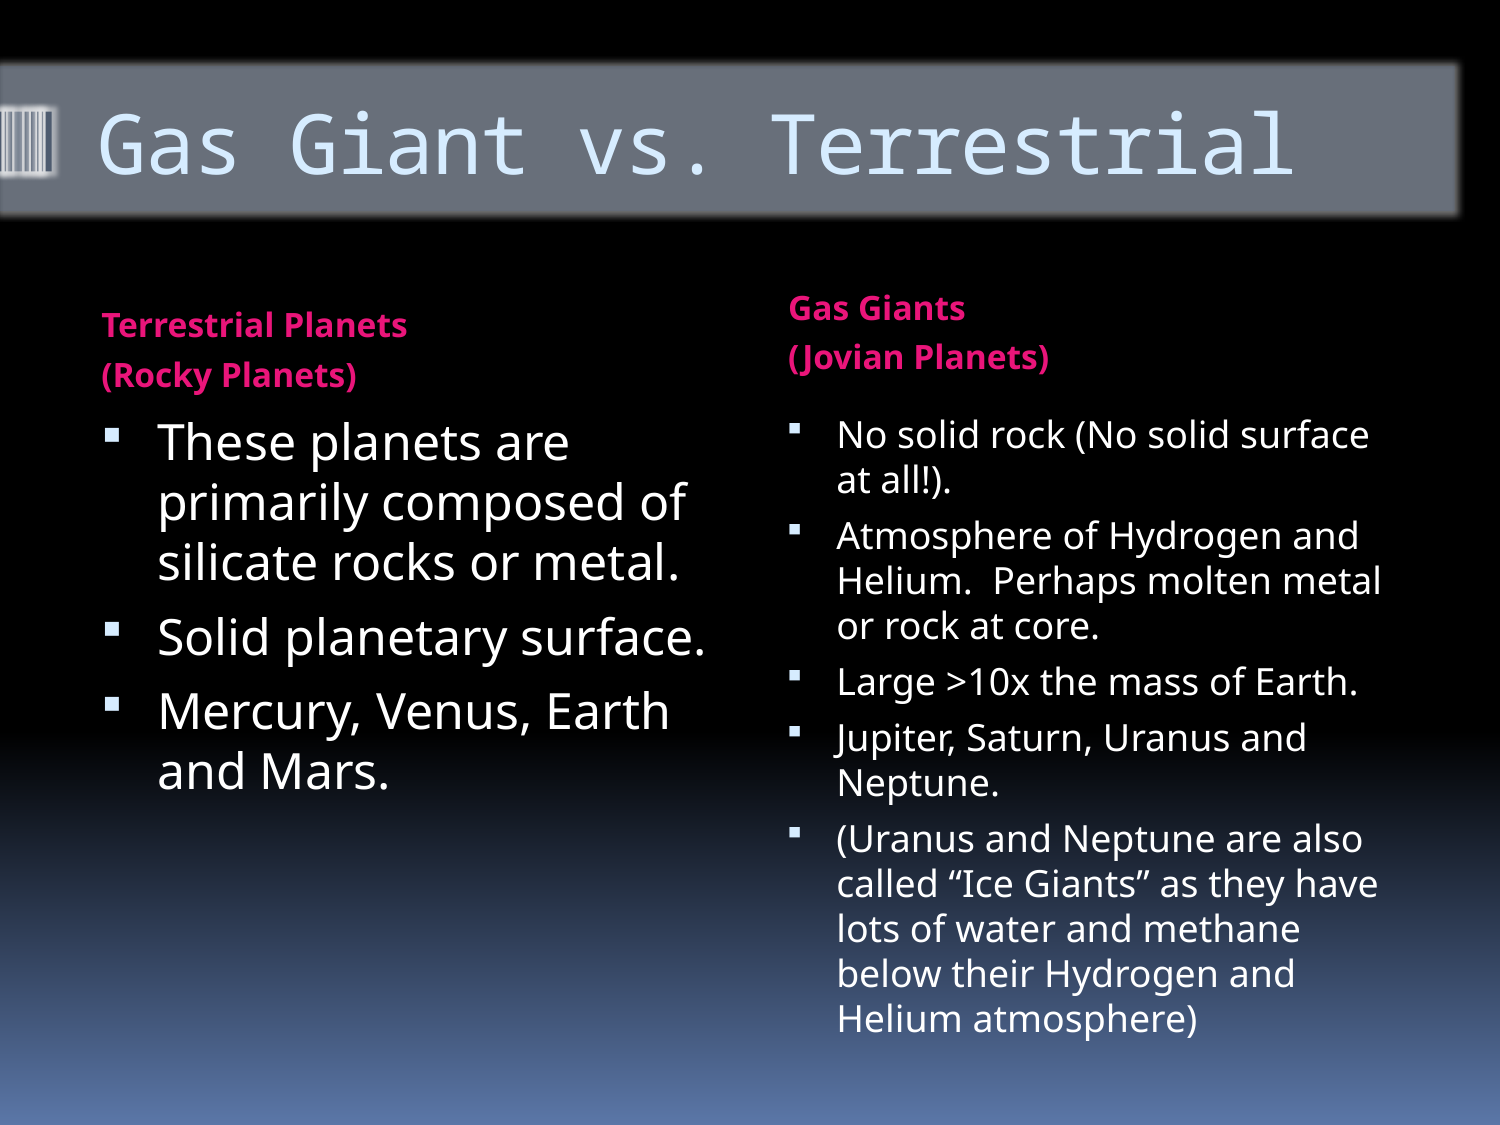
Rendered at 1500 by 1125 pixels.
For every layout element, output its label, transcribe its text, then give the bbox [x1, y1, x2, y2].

list Gas Giants (Jovian Planets) [761, 278, 1425, 384]
list Terrestrial Planets (Rocky Planets) [75, 296, 738, 402]
list These planets are primarily composed of silicate rocks or metal. Solid planetary surface. Mercury, Venus, Earth and Mars. [75, 403, 738, 1053]
title Gas Giant vs. Terrestrial [82, 83, 1358, 234]
list No solid rock (No solid surface at all!). Atmosphere of Hydrogen and Helium. Perhaps molten metal or rock at core. Large >10x the mass of Earth. Jupiter, Saturn, Uranus and Neptune. (Uranus and Neptune are also called “Ice Giants” as they have lots of water and methane below their Hydrogen and Helium atmosphere) [761, 403, 1425, 1053]
